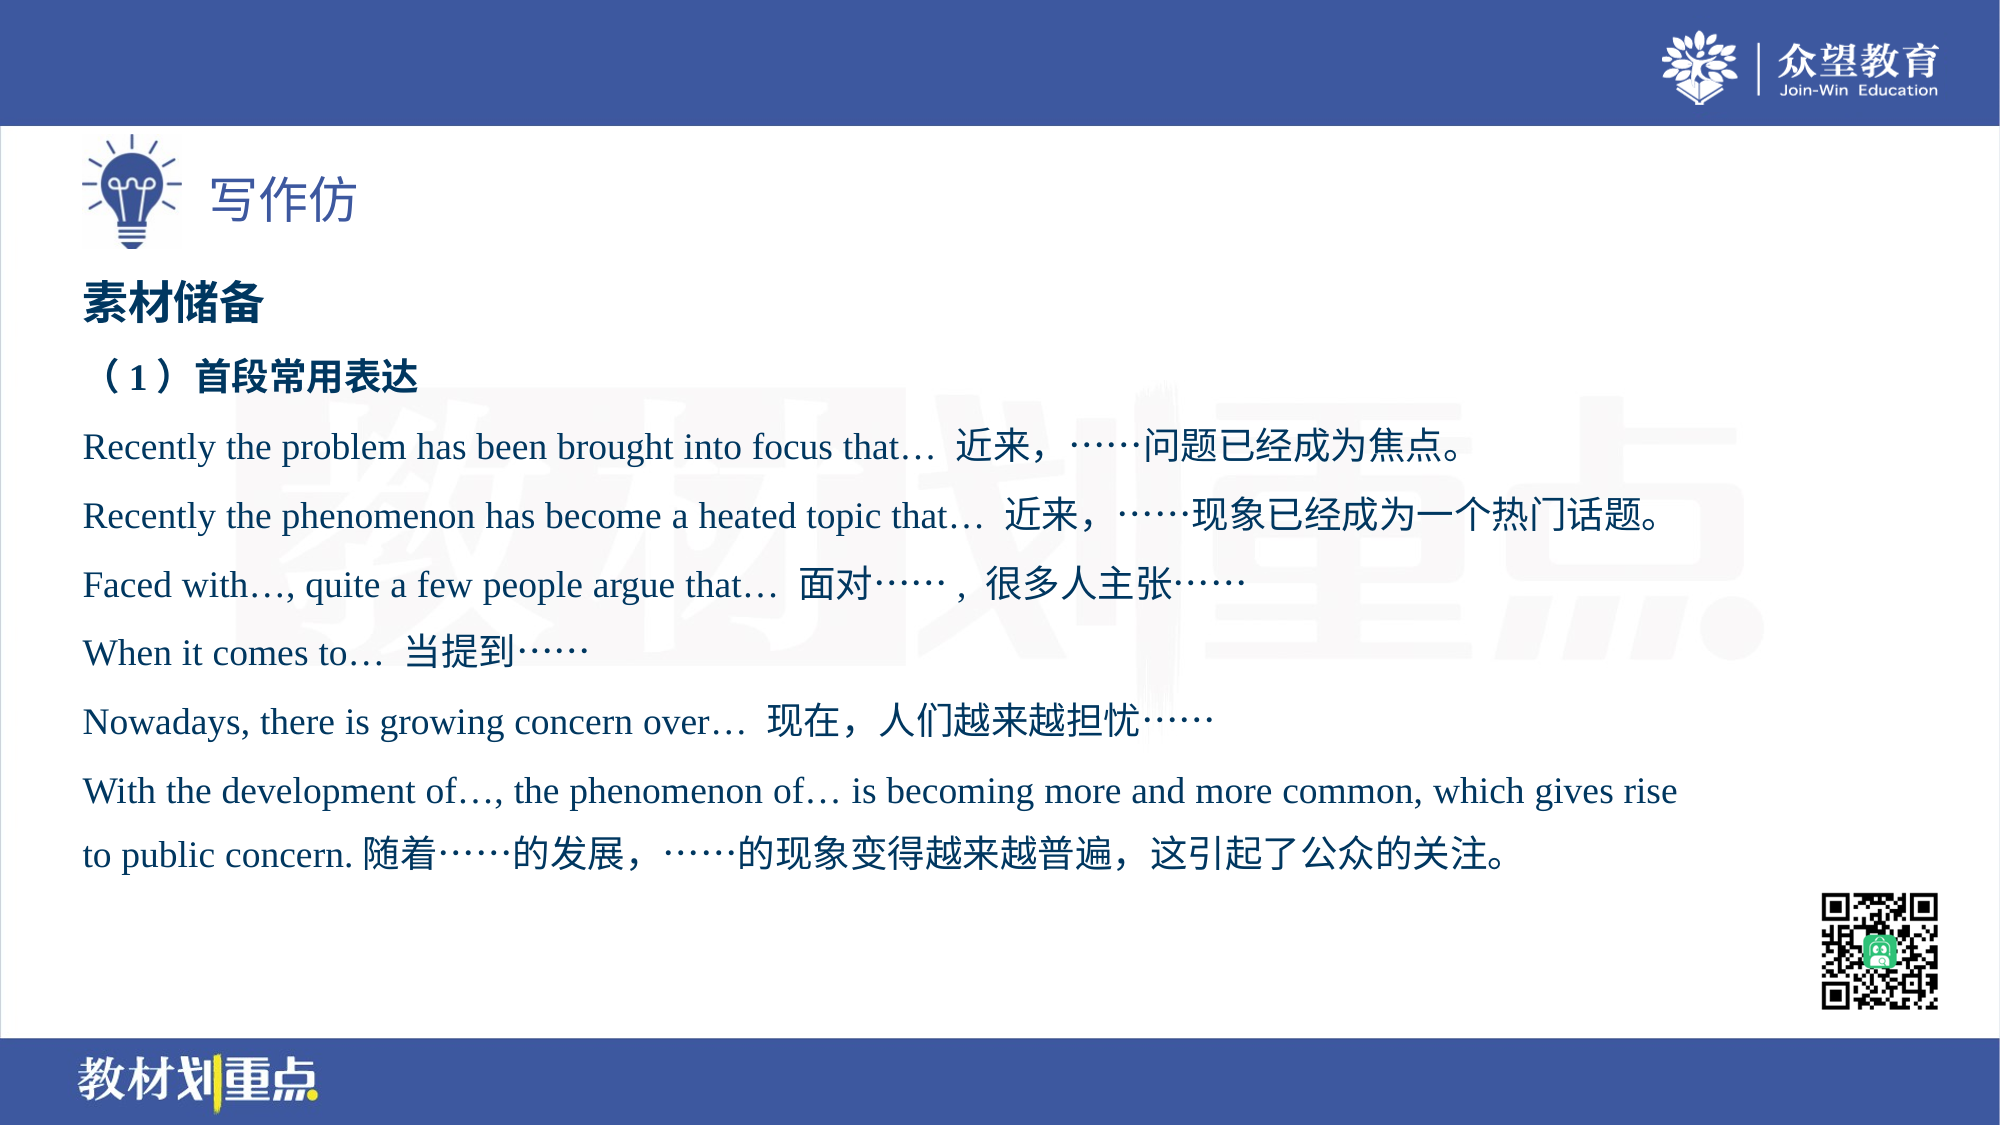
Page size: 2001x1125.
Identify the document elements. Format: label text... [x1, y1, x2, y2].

text_box （1）首段常用表达 Recently the problem has been brought into focus that… 近来，……问题已经成为焦点。 Recently the phenomenon has become a heated topic that… 近来，……现象已经成为一个热门话题。 Faced with…, quite a few people argue that… 面对……, 很多人主张…… When it comes to… 当提到…… Nowadays, there is growing concern over… 现在，人们越来越担忧…… With the development of…, the phenomenon of… is becoming more and more common, which gives rise to public concern.随着……的发展，……的现象变得越来越普遍，这引起了公众的关注。 [82, 329, 1817, 869]
picture [0, 0, 2000, 1125]
text_box 素材储备 [82, 247, 1817, 329]
